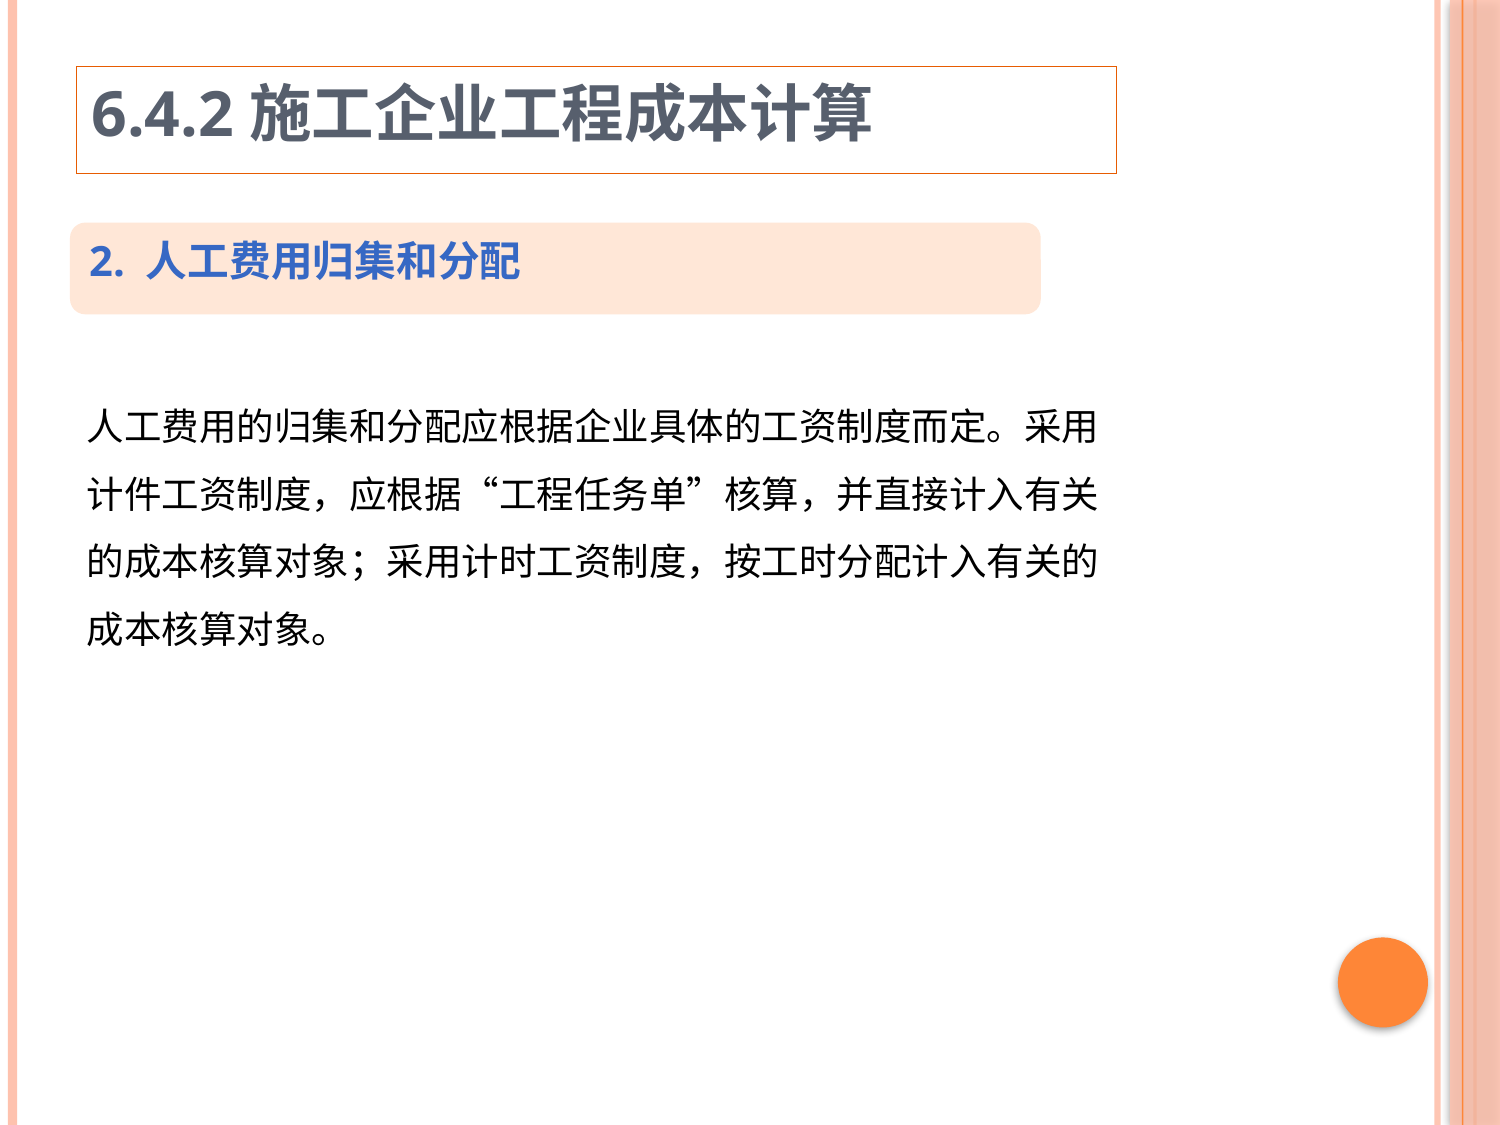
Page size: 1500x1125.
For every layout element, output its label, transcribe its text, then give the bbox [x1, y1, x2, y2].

text_box 人工费用的归集和分配应根据企业具体的工资制度而定。采用计件工资制度，应根据“工程任务单”核算，并直接计入有关的成本核算对象；采用计时工资制度，按工时分配计入有关的成本核算对象。 [71, 373, 1124, 689]
text_box 2. 人工费用归集和分配 [69, 222, 1041, 315]
text_box 6.4.2施工企业工程成本计算 [76, 66, 1117, 174]
